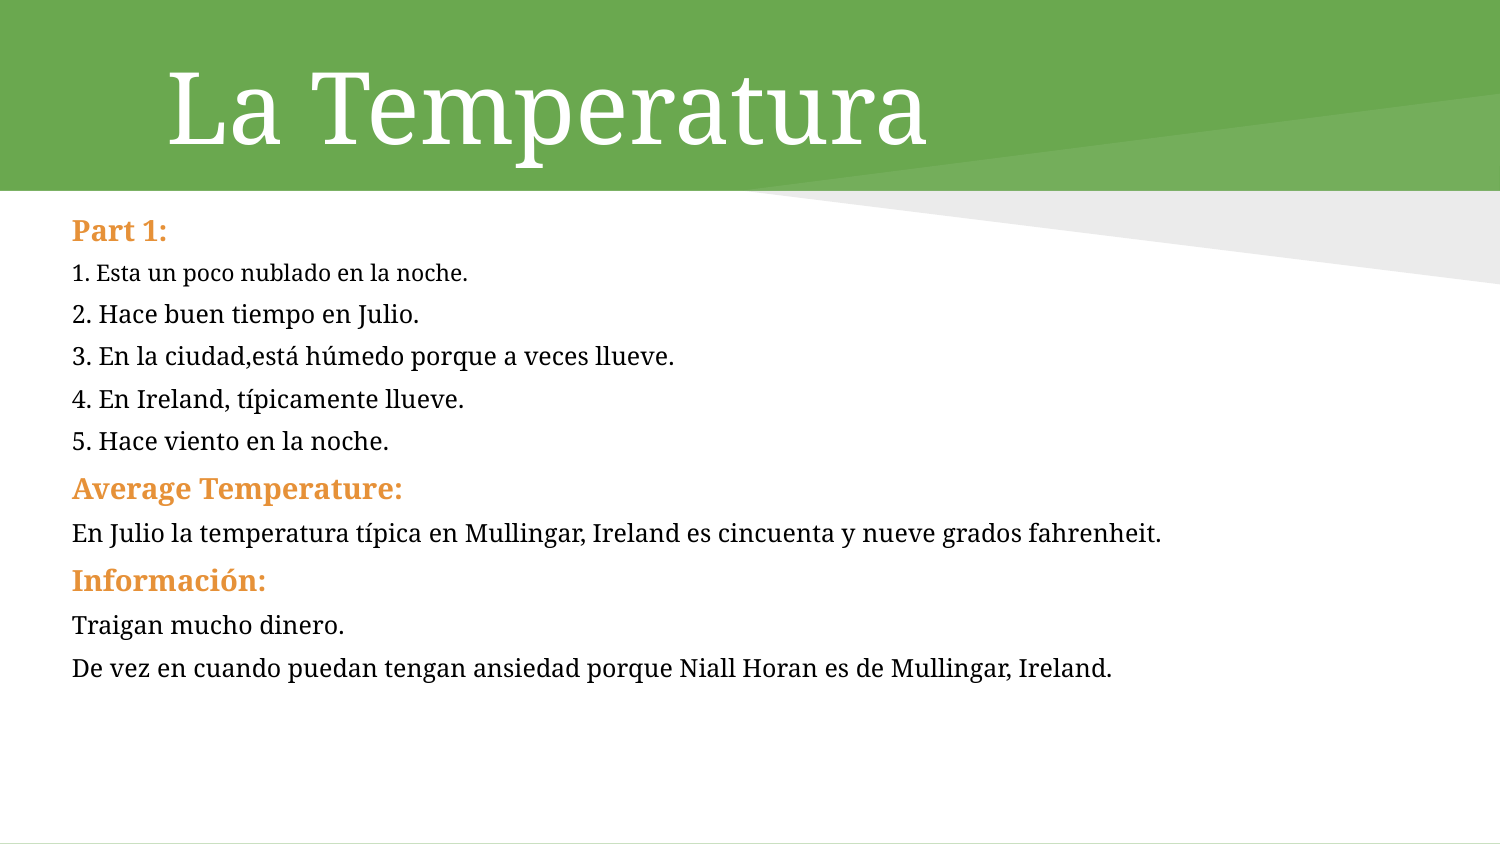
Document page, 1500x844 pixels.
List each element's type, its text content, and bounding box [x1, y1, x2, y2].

title La Temperatura [75, 33, 1425, 175]
list Part 1: 1. Esta un poco nublado en la noche. 2. Hace buen tiempo en Julio. 3. En la ciudad,está húmedo porque a veces llueve. 4. En Ireland, típicamente llueve. 5. Hace viento en la noche. Average Temperature: En Julio la temperatura típica en Mullingar, Ireland es cincuenta y nueve grados fahrenheit. Información: Traigan mucho dinero. De vez en cuando puedan tengan ansiedad porque Niall Horan es de Mullingar, Ireland. [25, 196, 1376, 808]
